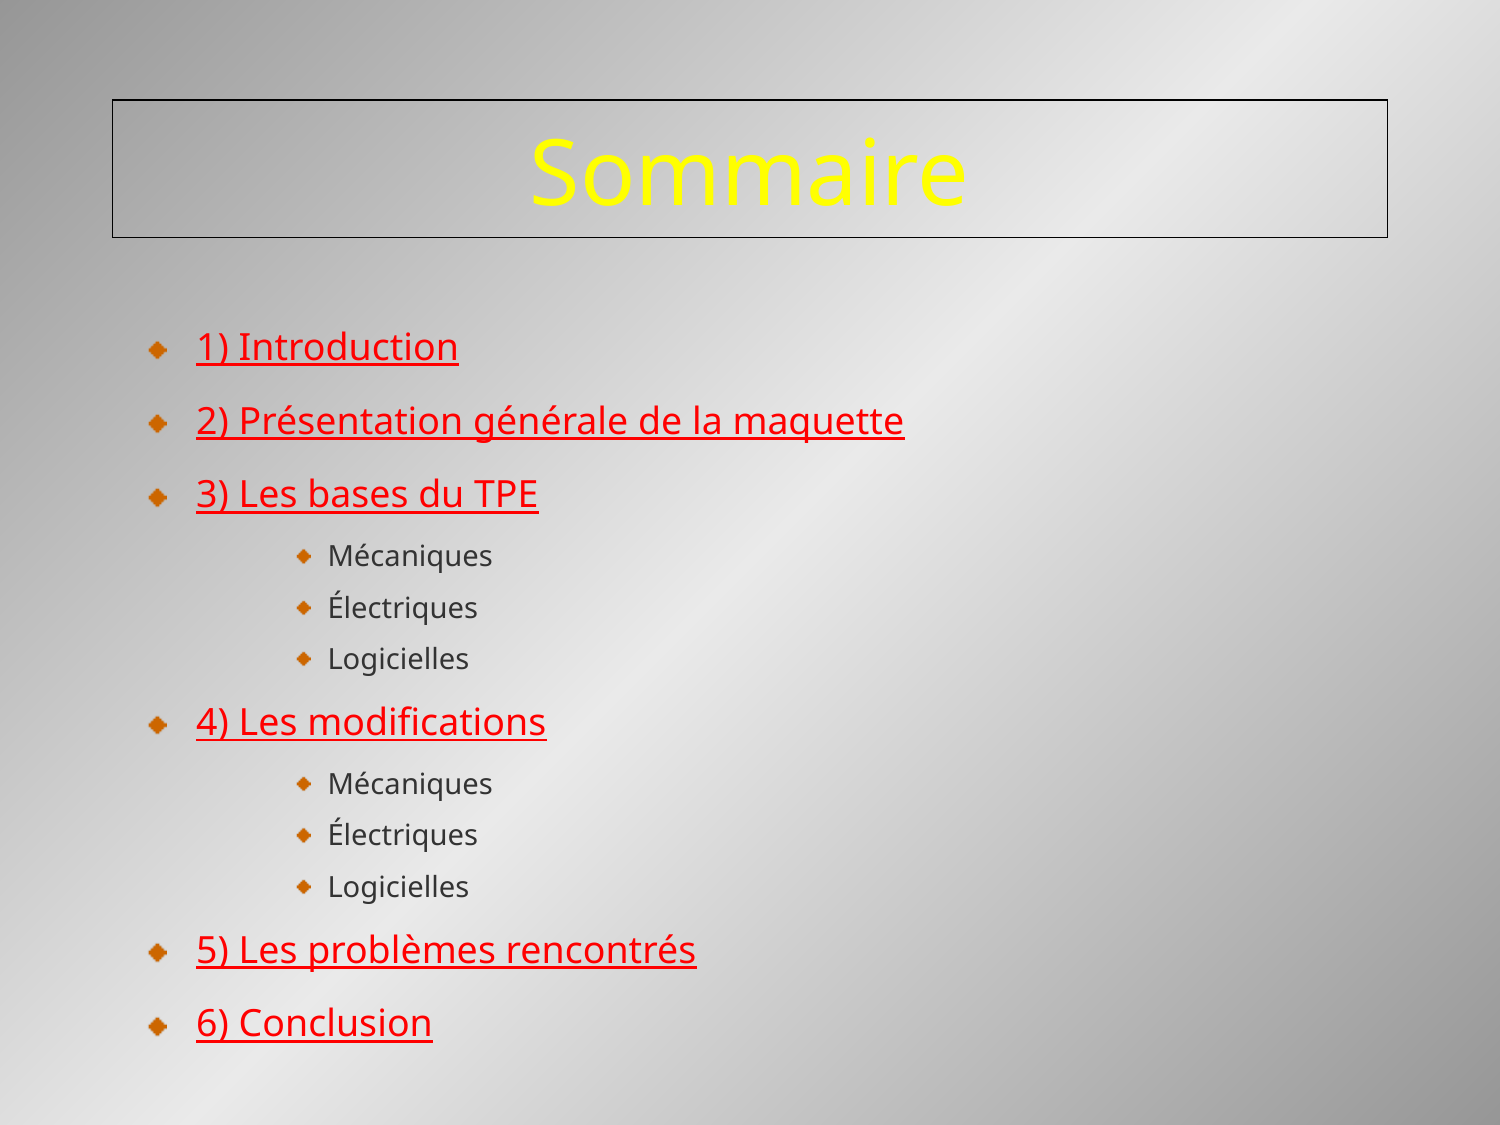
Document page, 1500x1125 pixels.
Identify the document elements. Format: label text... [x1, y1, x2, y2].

picture [290, 772, 311, 793]
picture [290, 823, 311, 845]
picture [290, 596, 311, 617]
picture [290, 544, 311, 566]
picture [140, 1011, 167, 1039]
picture [140, 710, 167, 737]
picture [140, 937, 167, 965]
picture [290, 647, 311, 668]
title Sommaire [112, 99, 1388, 238]
picture [290, 875, 311, 896]
picture [140, 482, 167, 510]
picture [140, 408, 167, 436]
picture [140, 335, 167, 362]
list 1) Introduction 2) Présentation générale de la maquette 3) Les bases du TPE Mécaniques Électriques Logicielles 4) Les modifications Mécaniques Électriques Logicielles 5) Les problèmes rencontrés 6) Conclusion [124, 299, 1401, 1088]
